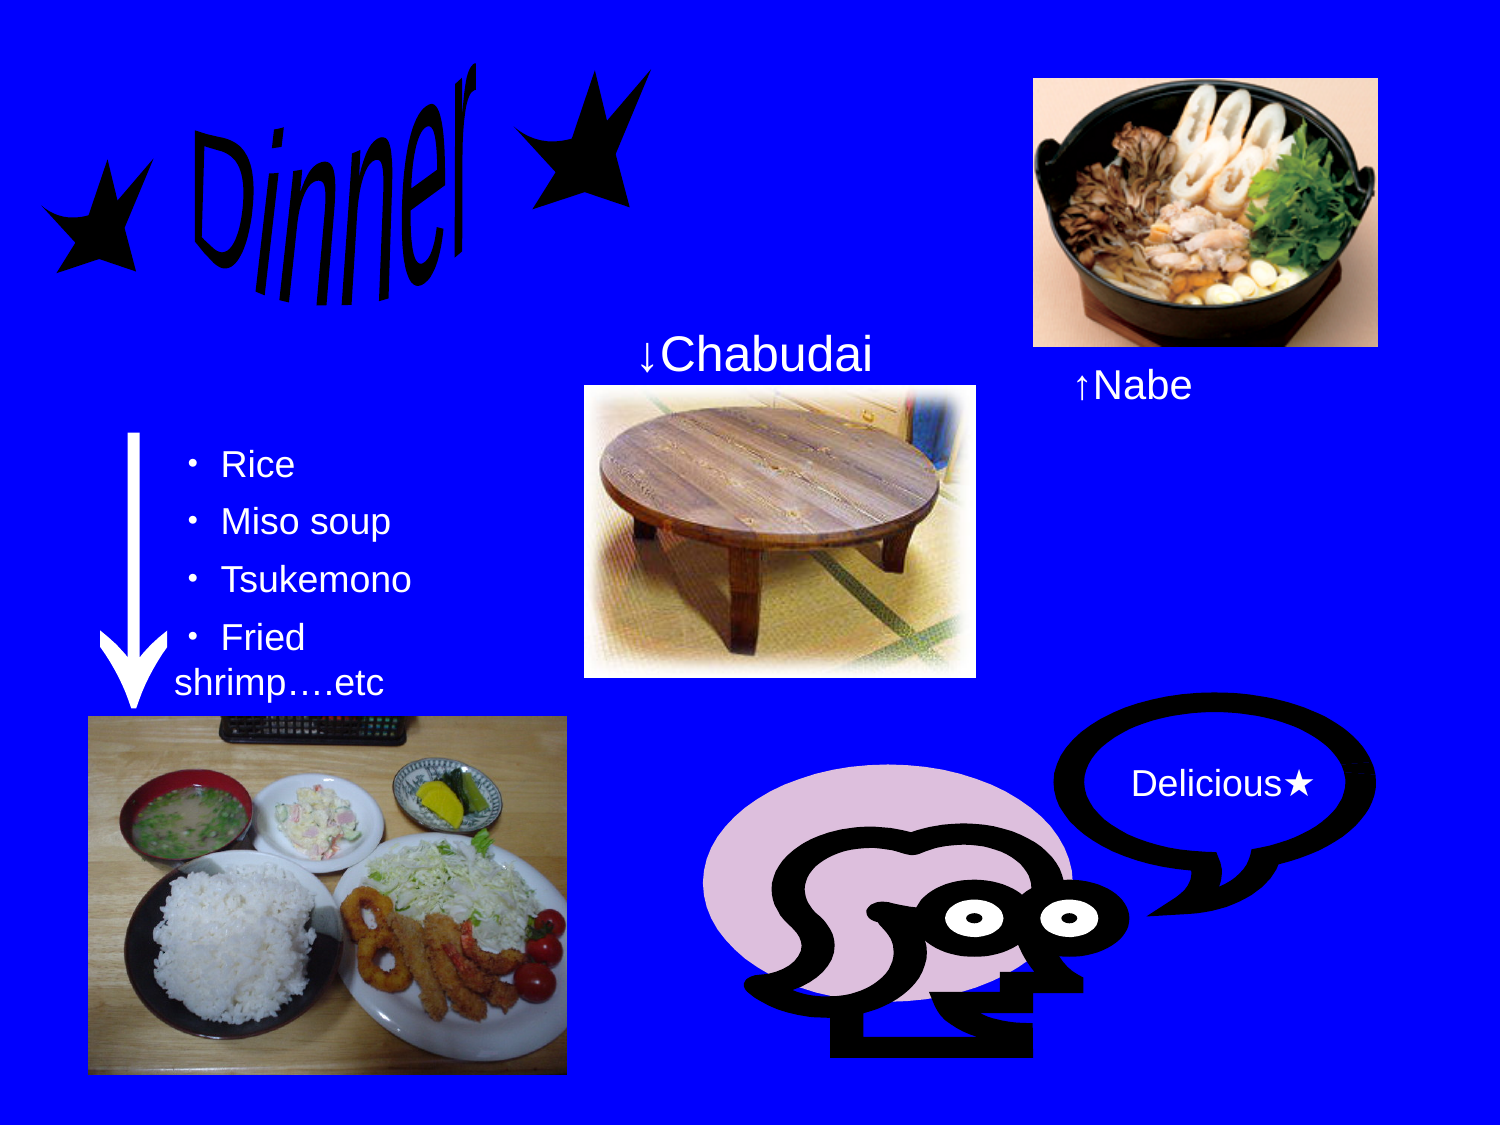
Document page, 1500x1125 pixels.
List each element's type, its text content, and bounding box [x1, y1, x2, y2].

text_box ・Rice ・Miso soup ・Tsukemono ・Fried shrimp….etc [159, 432, 538, 710]
text_box ↓Chabudai [620, 314, 951, 383]
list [584, 385, 976, 678]
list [1033, 77, 1378, 348]
text_box ↑Nabe [1057, 350, 1400, 415]
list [88, 715, 567, 1075]
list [702, 692, 1377, 1059]
